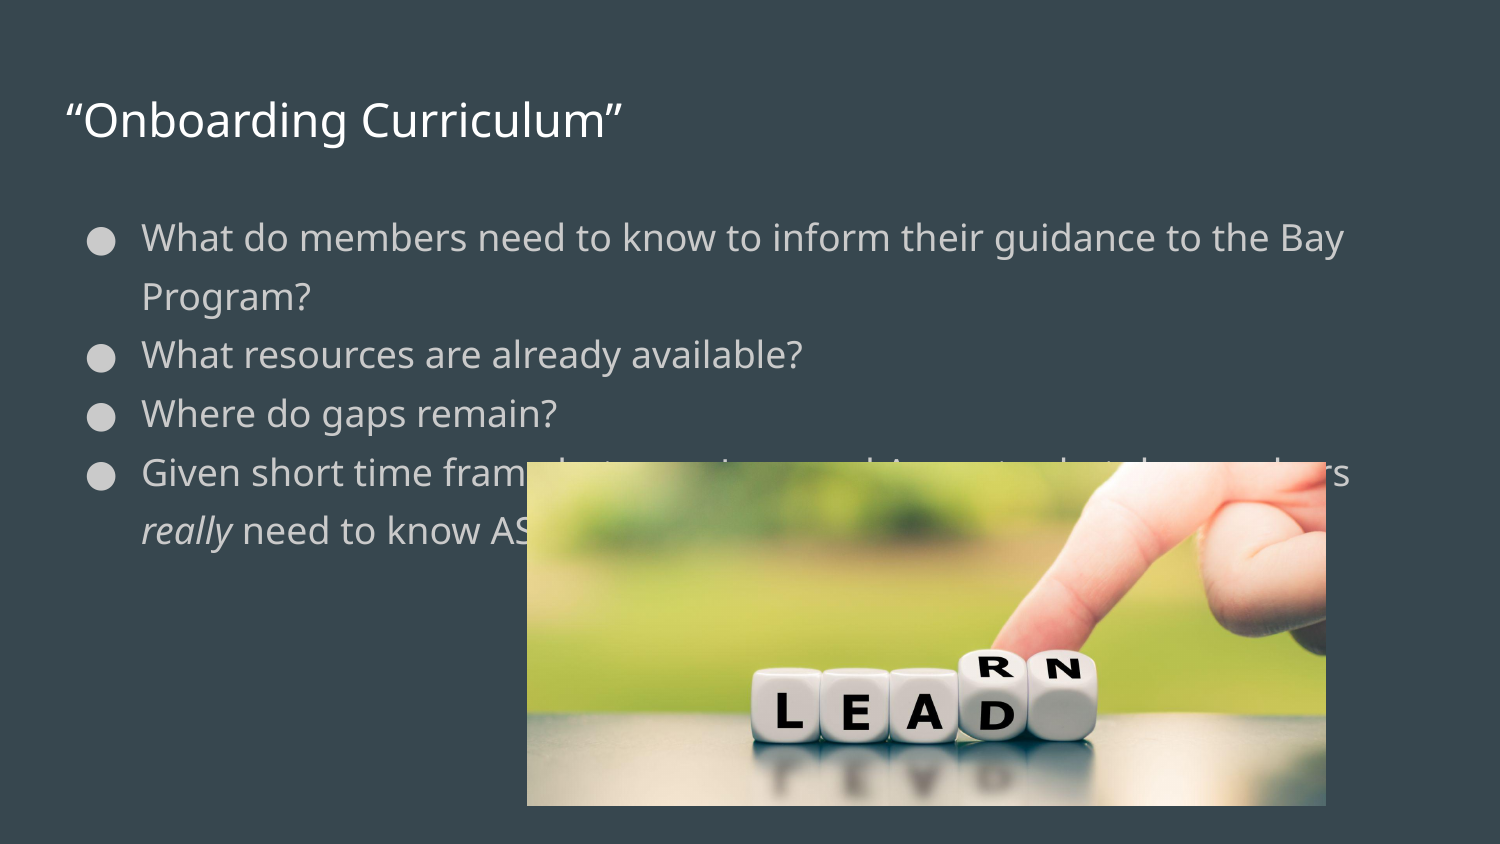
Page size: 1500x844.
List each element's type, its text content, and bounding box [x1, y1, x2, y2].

list What do members need to know to inform their guidance to the Bay Program? What resources are already available? Where do gaps remain? Given short time frame between June and August, what do members really need to know ASAP?? [51, 189, 1422, 750]
title “Onboarding Curriculum” [51, 72, 1449, 167]
picture [527, 462, 1326, 806]
